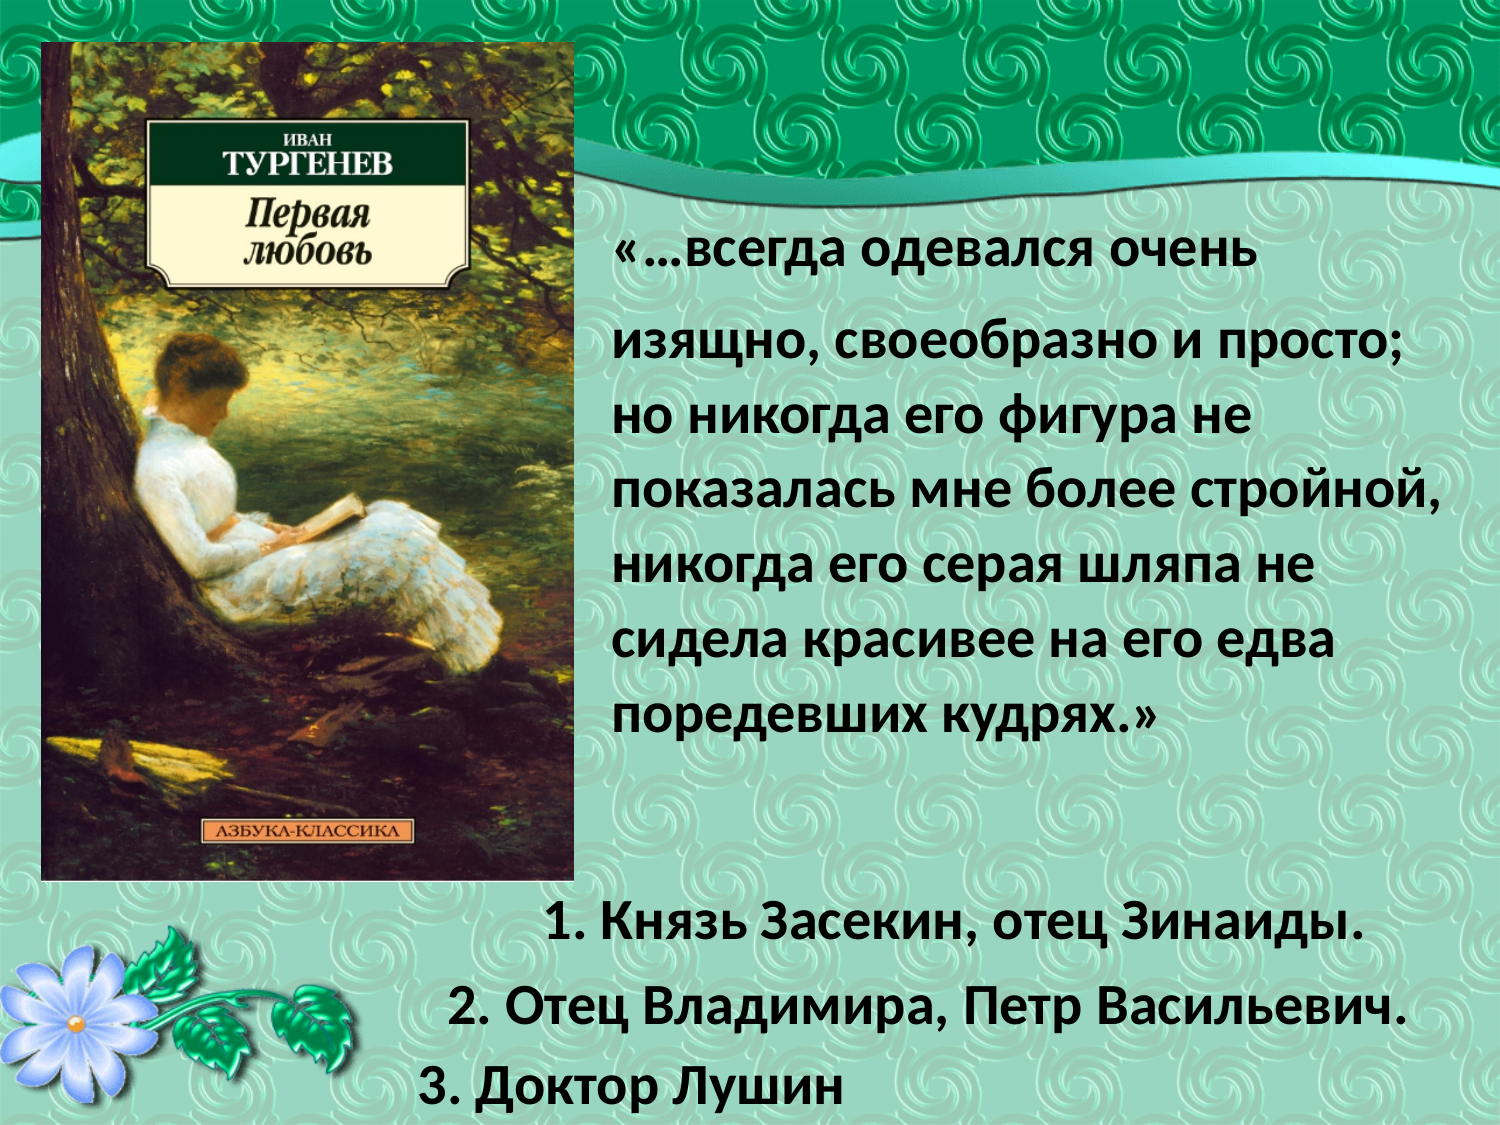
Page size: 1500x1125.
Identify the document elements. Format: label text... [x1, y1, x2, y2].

picture [0, 0, 1500, 1125]
text_box 3. Доктор Лушин [402, 1039, 861, 1124]
text_box 1. Князь Засекин, отец Зинаиды. [514, 873, 1464, 959]
text_box 2. Отец Владимира, Петр Васильевич. [432, 947, 1500, 1044]
text_box «…всегда одевался очень изящно, своеобразно и просто; но никогда его фигура не показалась мне более стройной, никогда его серая шляпа не сидела красивее на его едва поредевших кудрях.» [596, 196, 1464, 752]
